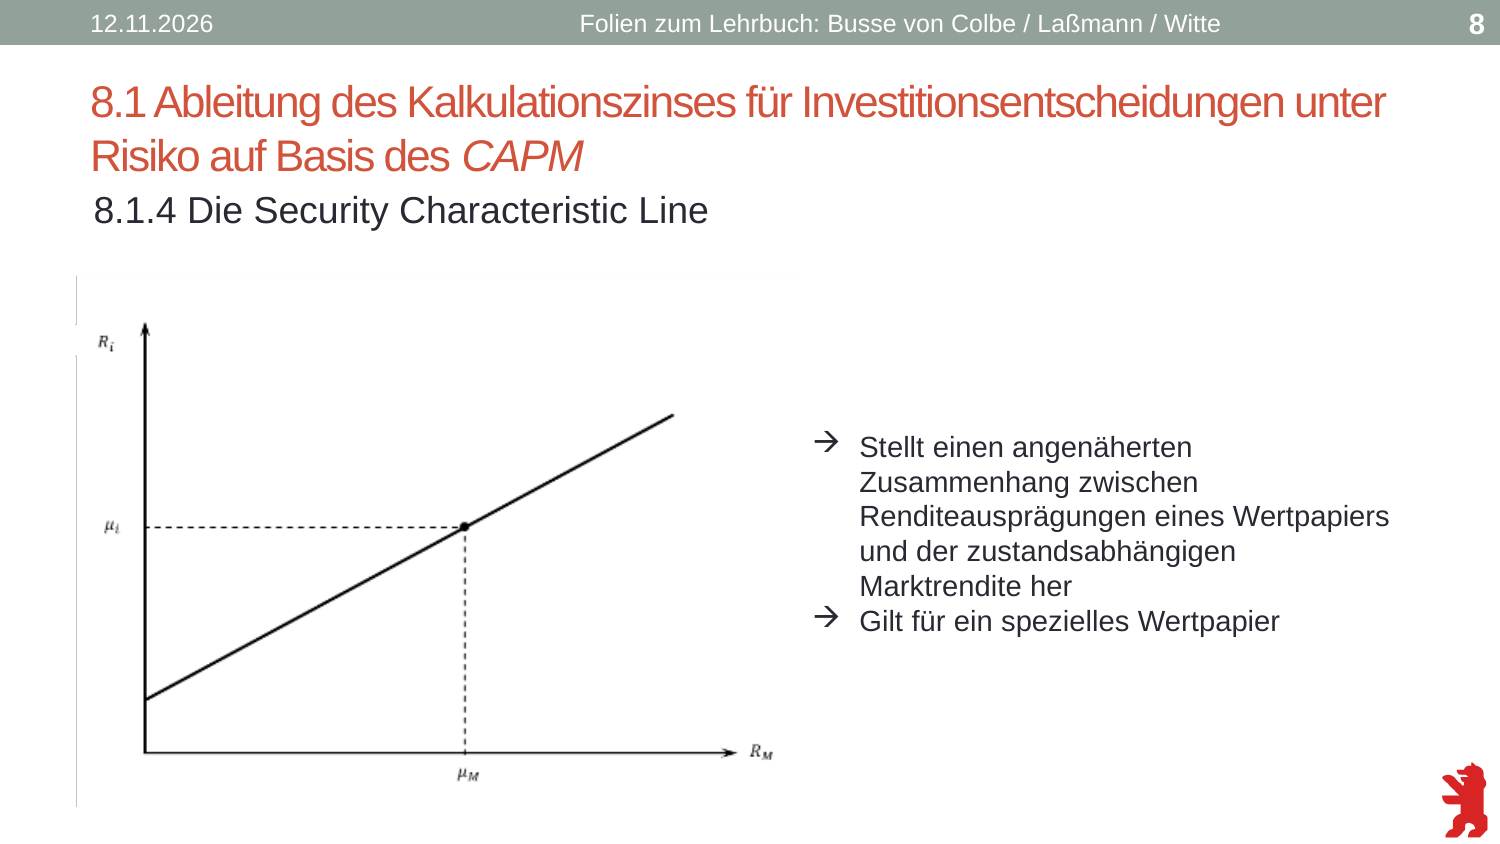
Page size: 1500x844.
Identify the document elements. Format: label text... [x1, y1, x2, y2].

title 8.1 Ableitung des Kalkulationszinses für Investitionsentscheidungen unter Risiko auf Basis des CAPM [75, 65, 1425, 188]
slide_number 8 [1325, 2, 1500, 43]
text_box 8.1.4 Die Security Characteristic Line [78, 178, 725, 239]
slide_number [75, 2, 550, 43]
picture [1434, 760, 1500, 844]
footer Folien zum Lehrbuch: Busse von Colbe / Laßmann / Witte [562, 2, 1238, 43]
text_box Stellt einen angenäherten Zusammenhang zwischen Renditeausprägungen eines Wertpapiers und der zustandsabhängigen Marktrendite her Gilt für ein spezielles Wertpapier [805, 420, 1410, 680]
picture [74, 275, 798, 808]
